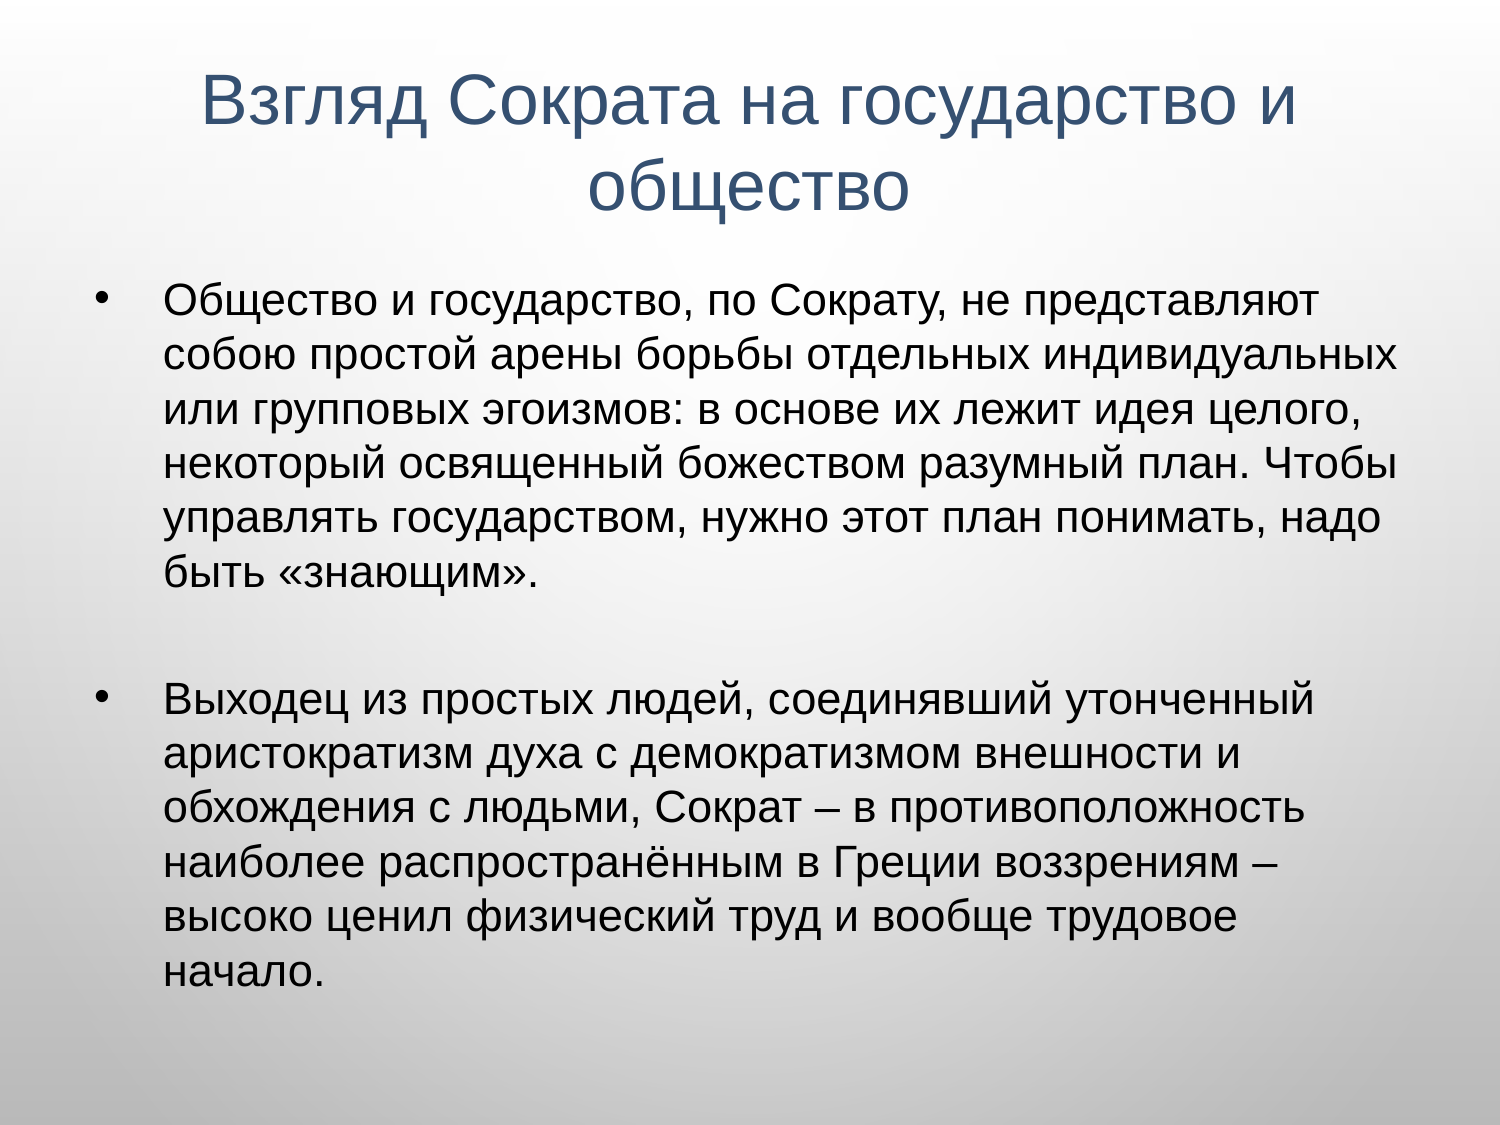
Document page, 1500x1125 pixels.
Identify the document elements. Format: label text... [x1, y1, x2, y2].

title Взгляд Сократа на государство и общество [75, 45, 1425, 233]
list Общество и государство, по Сократу, не представляют собою простой арены борьбы отдельных индивидуальных или групповых эгоизмов: в основе их лежит идея целого, некоторый освященный божеством разумный план. Чтобы управлять государством, нужно этот план понимать, надо быть «знающим». Выходец из простых людей, соединявший утонченный аристократизм духа с демократизмом внешности и обхождения с людьми, Сократ – в противоположность наиболее распространённым в Греции воззрениям – высоко ценил физический труд и вообще трудовое начало. [75, 262, 1425, 1005]
picture [0, 0, 1500, 1125]
